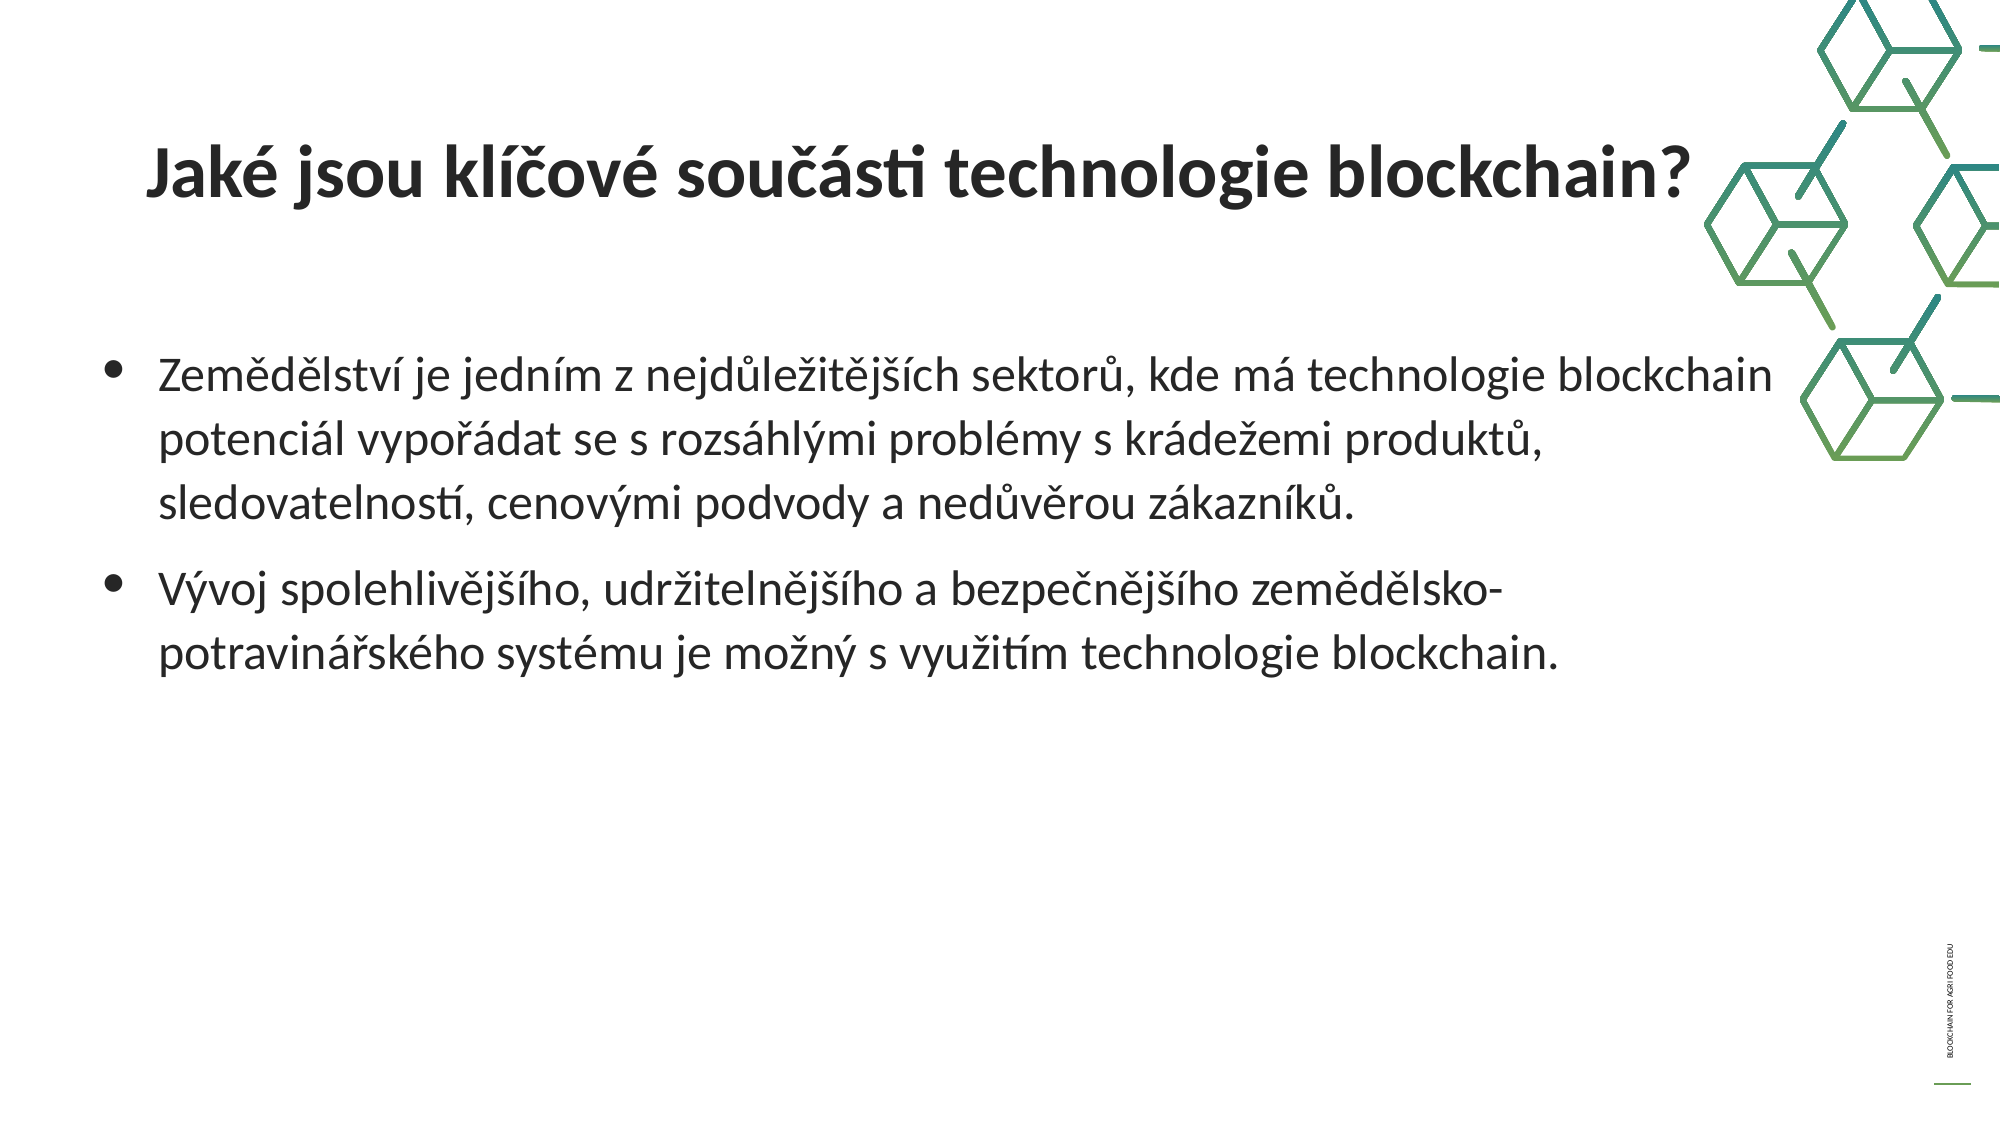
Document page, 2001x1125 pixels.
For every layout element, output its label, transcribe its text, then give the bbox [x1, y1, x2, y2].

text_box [1703, 0, 2000, 462]
list Zemědělství je jedním z nejdůležitějších sektorů, kde má technologie blockchain potenciál vypořádat se s rozsáhlými problémy s krádežemi produktů, sledovatelností, cenovými podvody a nedůvěrou zákazníků. Vývoj spolehlivějšího, udržitelnějšího a bezpečnějšího zemědělsko-potravinářského systému je možný s využitím technologie blockchain. [86, 329, 1825, 1100]
list Jaké jsou klíčové součásti technologie blockchain? [130, 124, 1698, 337]
